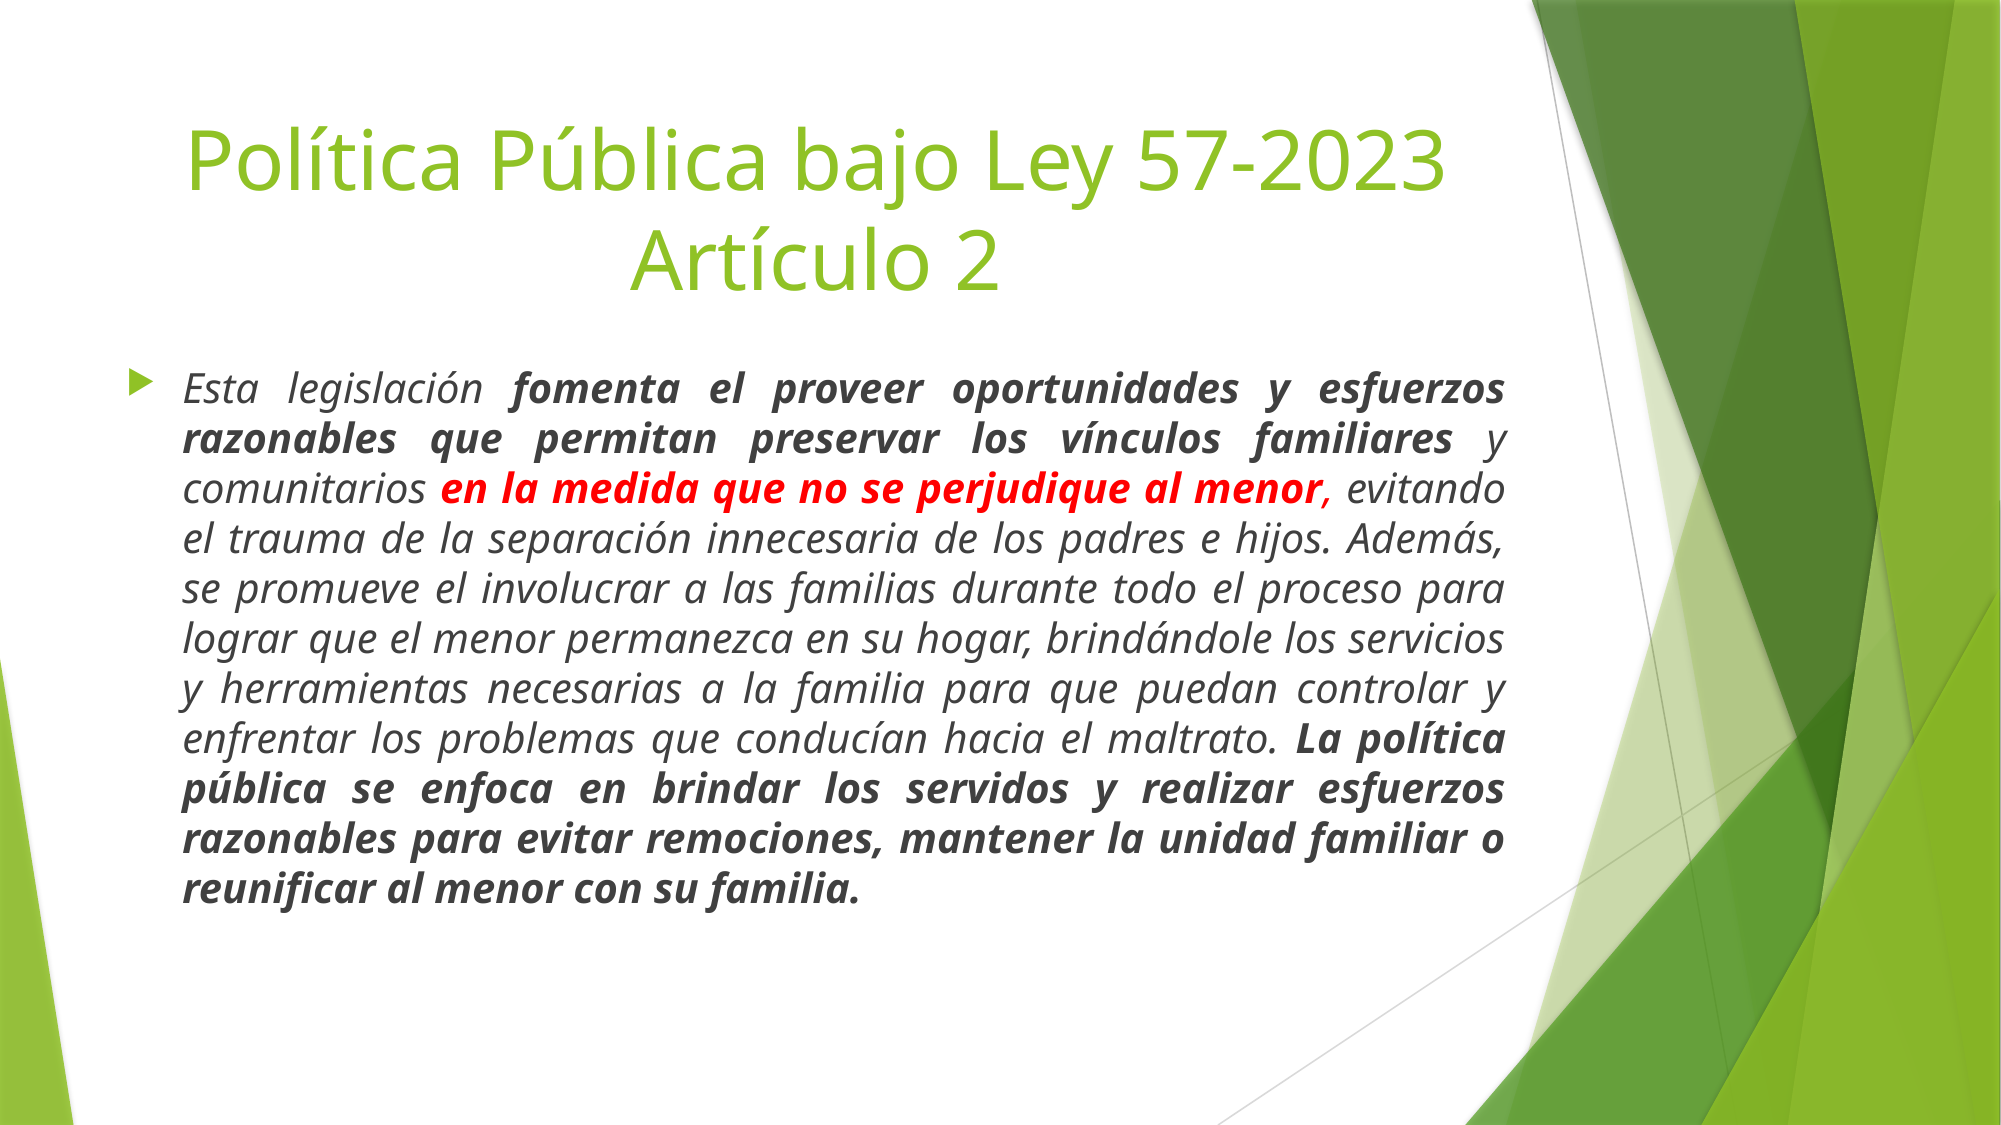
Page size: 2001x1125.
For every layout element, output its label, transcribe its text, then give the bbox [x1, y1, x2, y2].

list Esta legislación fomenta el proveer oportunidades y esfuerzos razonables que permitan preservar los vínculos familiares y comunitarios en la medida que no se perjudique al menor, evitando el trauma de la separación innecesaria de los padres e hijos. Además, se promueve el involucrar a las familias durante todo el proceso para lograr que el menor permanezca en su hogar, brindándole los servicios y herramientas necesarias a la familia para que puedan controlar y enfrentar los problemas que conducían hacia el maltrato. La política pública se enfoca en brindar los servidos y realizar esfuerzos razonables para evitar remociones, mantener la unidad familiar o reunificar al menor con su familia. [111, 354, 1522, 992]
title Política Pública bajo Ley 57-2023 Artículo 2 [111, 99, 1522, 317]
